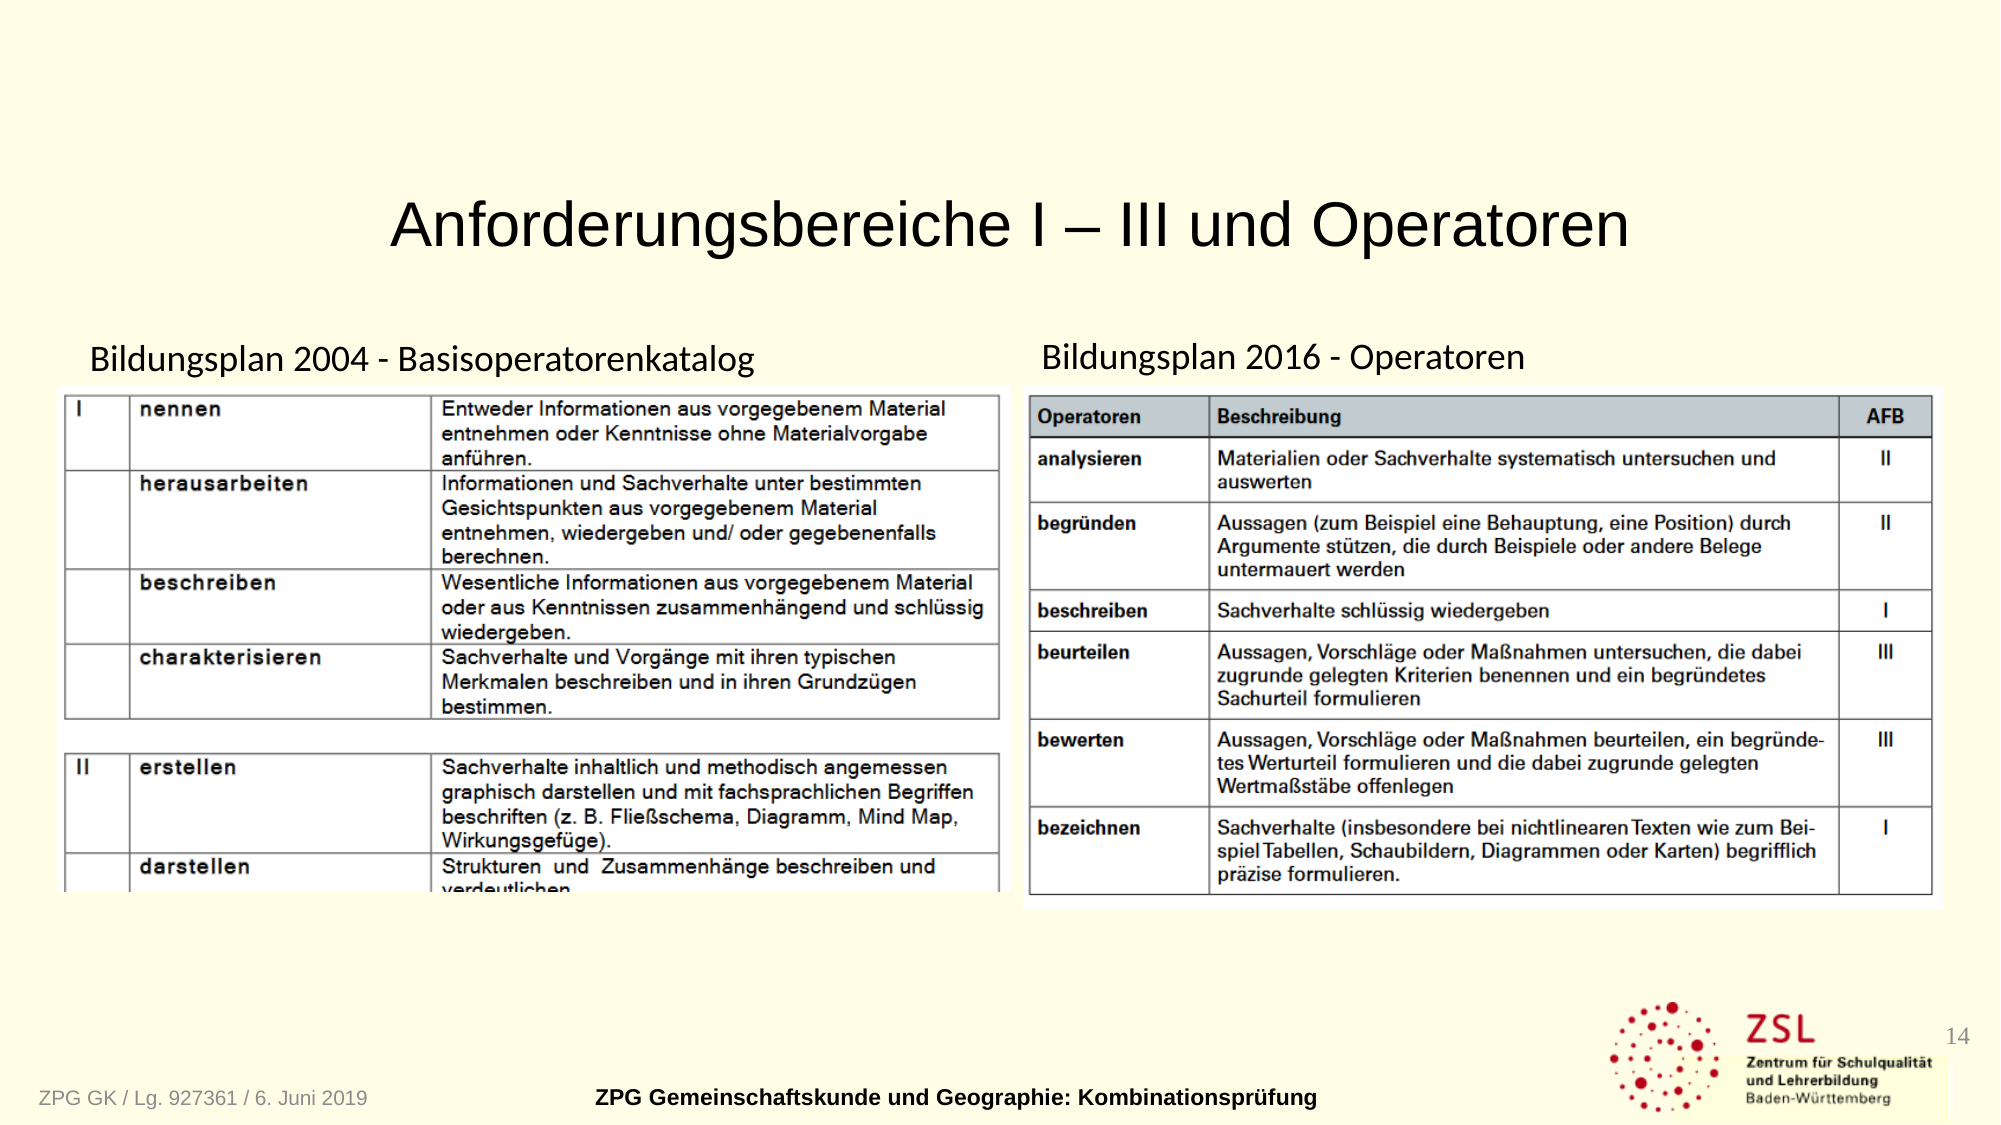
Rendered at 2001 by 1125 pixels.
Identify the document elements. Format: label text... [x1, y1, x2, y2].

text_box ZPG GK / Lg. 927361 / 6. Juni 2019 [23, 1066, 843, 1125]
text_box Bildungsplan 2004 - Basisoperatorenkatalog [75, 326, 1000, 383]
text_box Anforderungsbereiche I – III und Operatoren [149, 175, 1875, 268]
text_box Bildungsplan 2016 - Operatoren [1026, 324, 1952, 385]
picture [1023, 385, 1943, 909]
picture [1609, 1002, 1935, 1114]
picture [56, 385, 1012, 892]
slide_number 14 [1899, 1004, 1986, 1065]
picture [1947, 1065, 1953, 1116]
